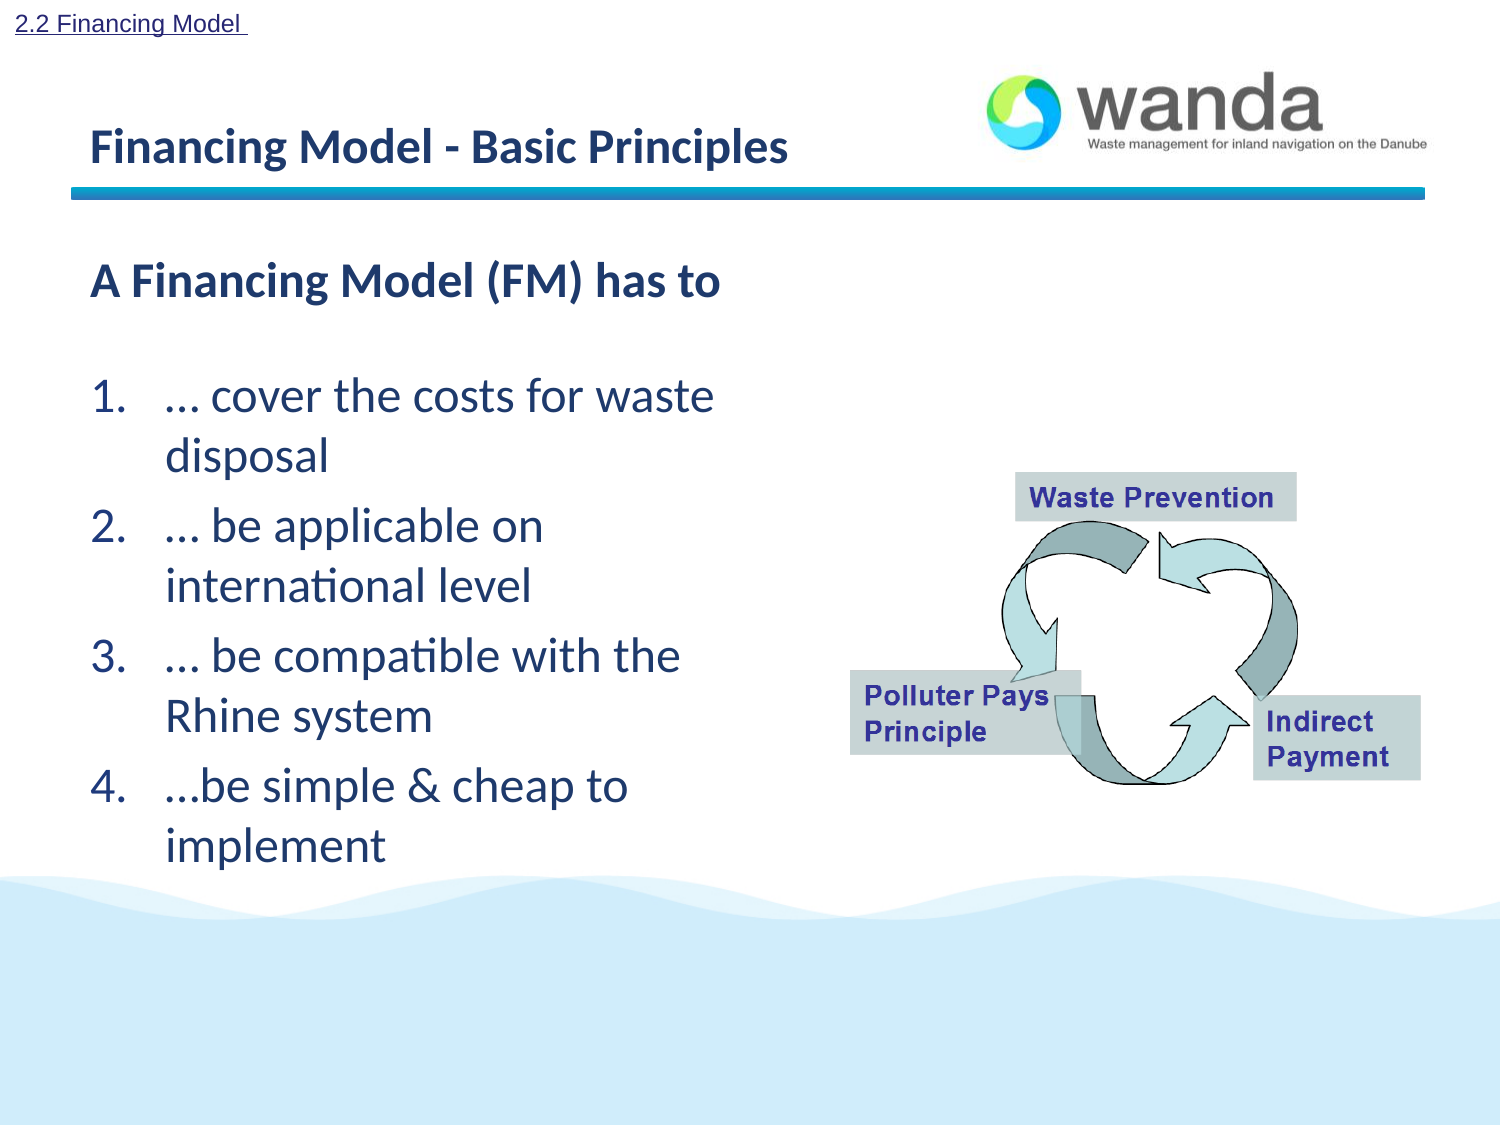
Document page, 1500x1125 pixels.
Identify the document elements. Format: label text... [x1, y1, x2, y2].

picture [0, 844, 1500, 1125]
picture [850, 472, 1423, 788]
list A Financing Model (FM) has to … cover the costs for waste disposal … be applicable on international level … be compatible with the Rhine system …be simple & cheap to implement [75, 239, 756, 1065]
title Financing Model - Basic Principles [75, 50, 1425, 238]
text_box 2.2 Financing Model [0, 0, 534, 45]
picture [962, 49, 1450, 177]
